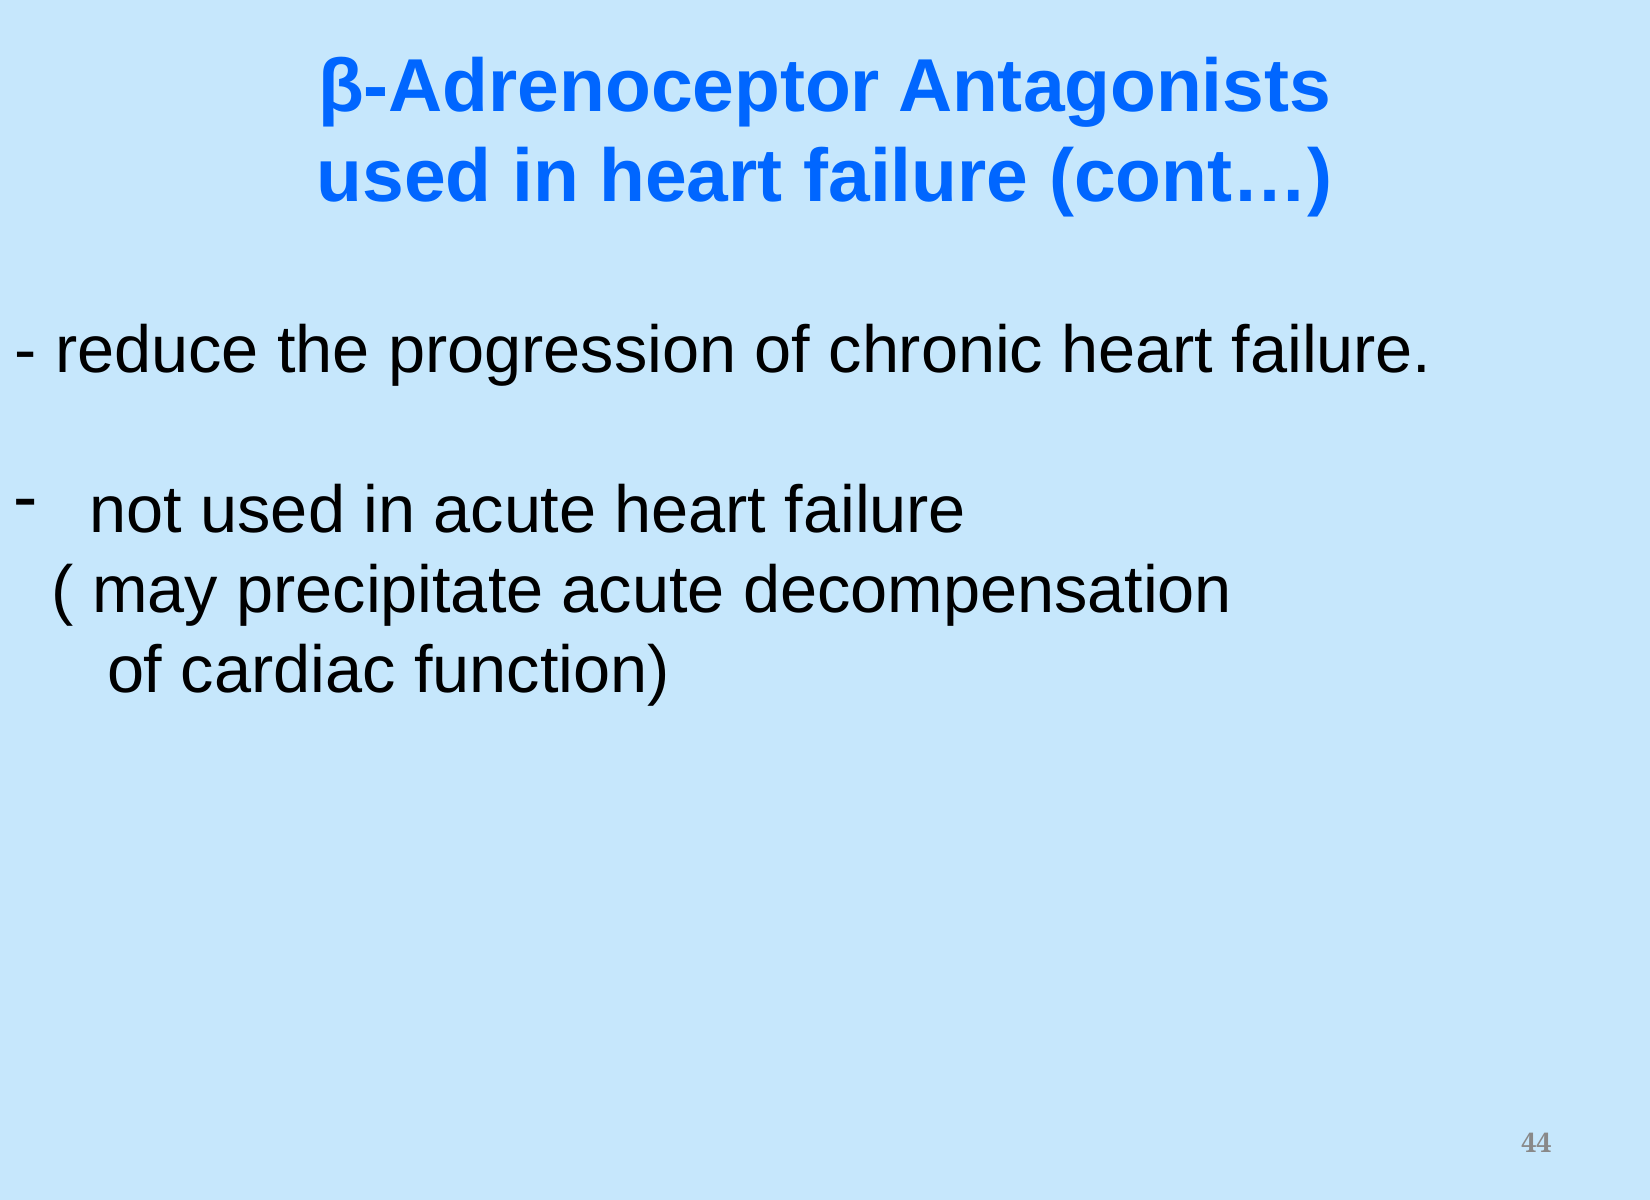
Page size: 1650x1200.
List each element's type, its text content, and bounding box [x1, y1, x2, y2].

slide_number 44 [1182, 1123, 1568, 1176]
text_box β-Adrenoceptor Antagonists used in heart failure (cont…) - reduce the progression of chronic heart failure. not used in acute heart failure ( may precipitate acute decompensation of cardiac function) [0, 28, 1650, 1123]
